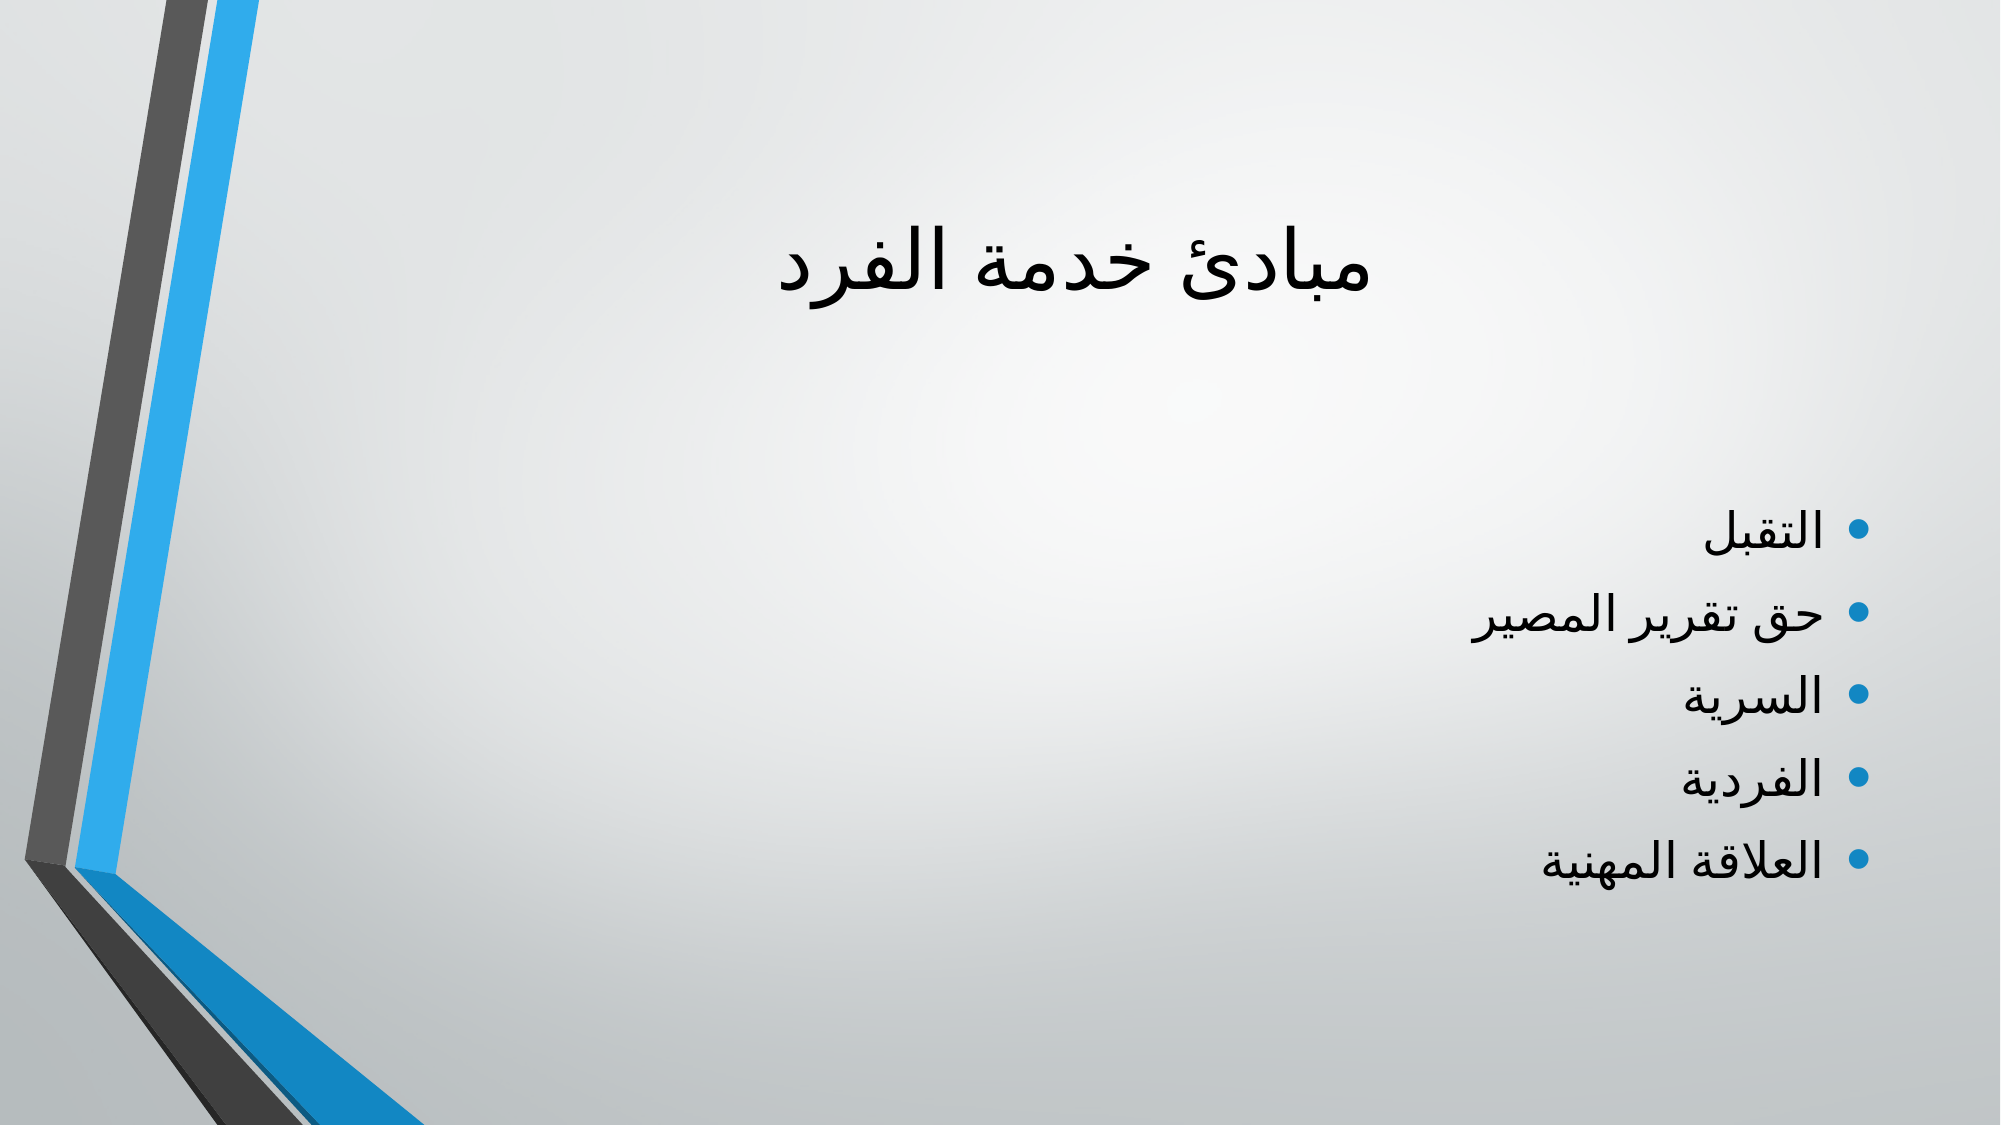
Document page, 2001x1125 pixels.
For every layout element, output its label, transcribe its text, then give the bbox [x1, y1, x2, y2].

list التقبل حق تقرير المصير السرية الفردية العلاقة المهنية [243, 437, 1887, 950]
title مبادئ خدمة الفرد [243, 112, 1887, 400]
